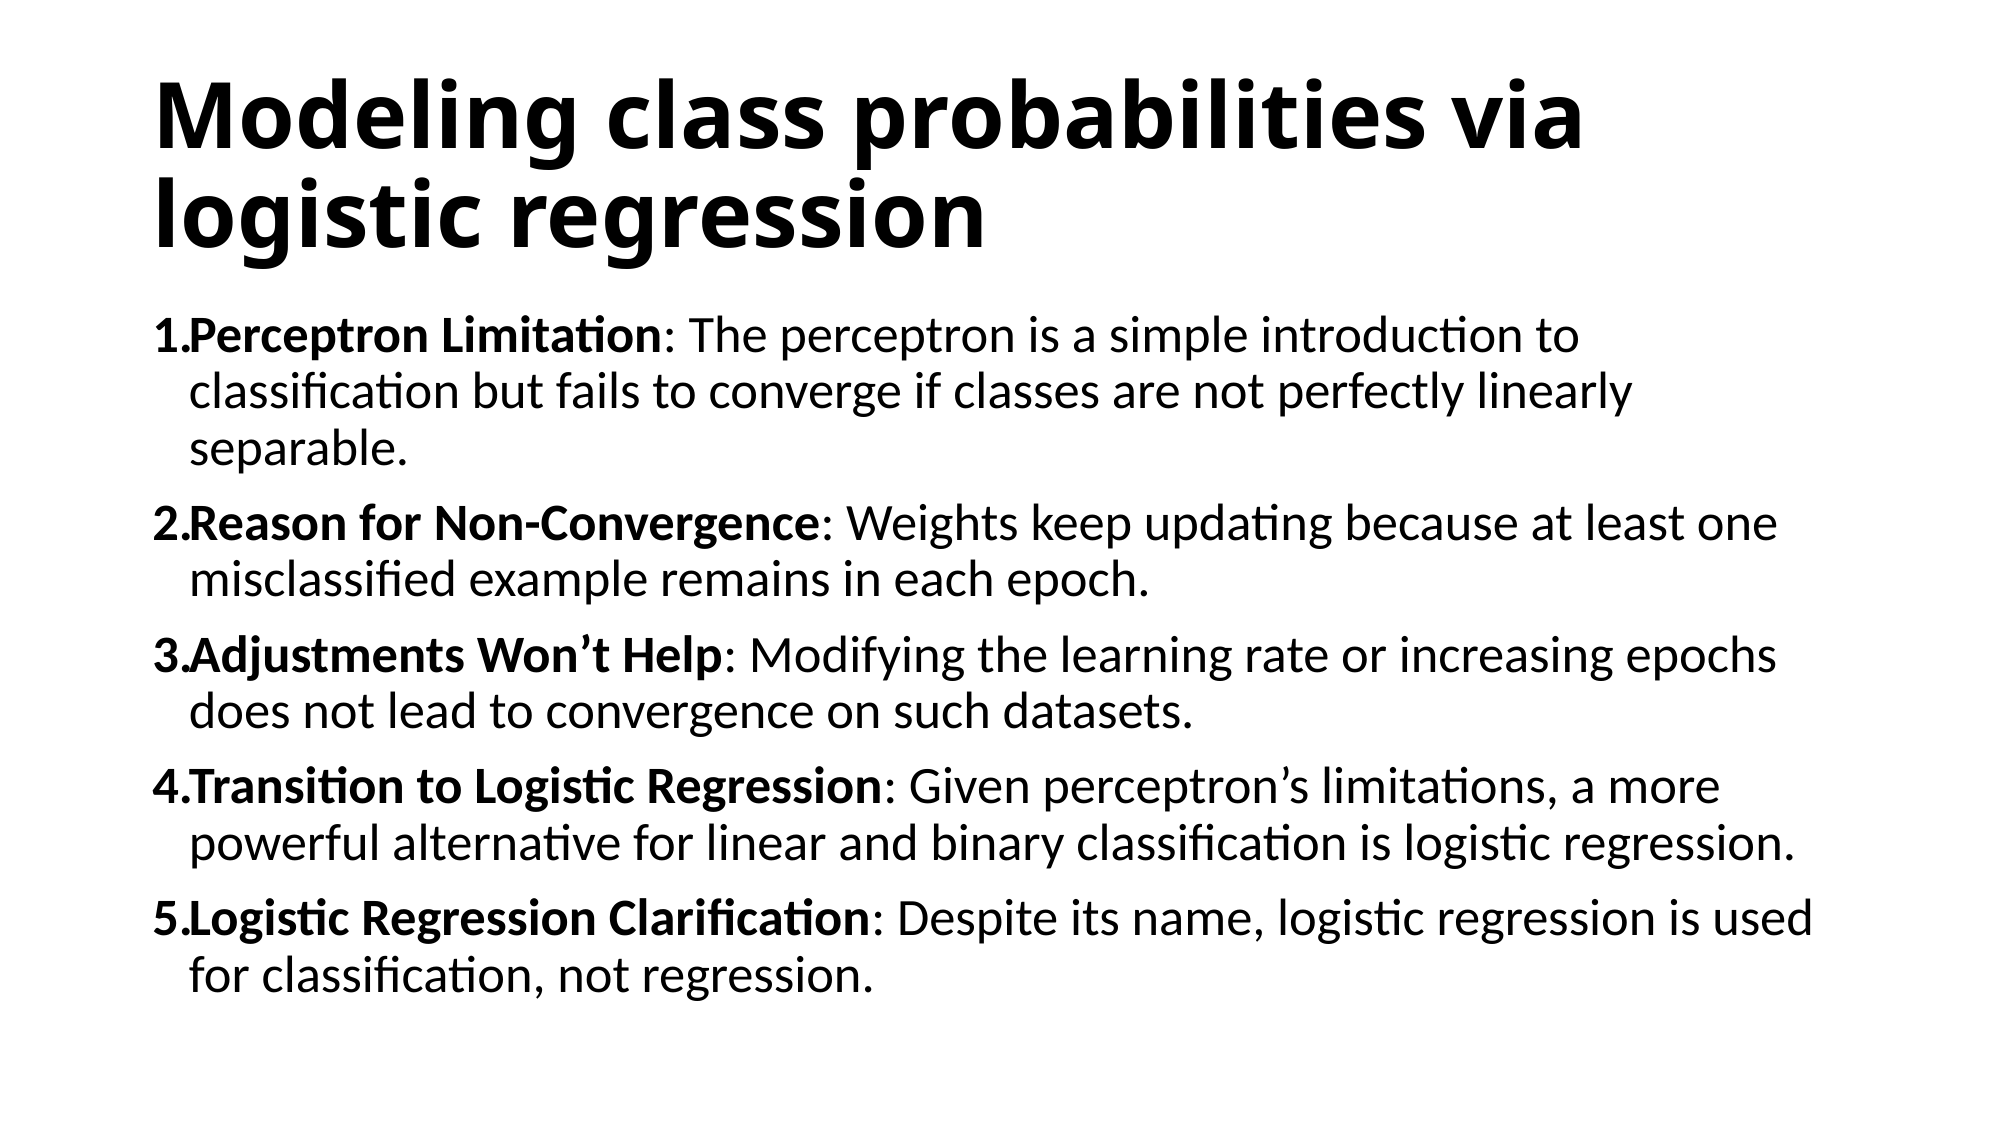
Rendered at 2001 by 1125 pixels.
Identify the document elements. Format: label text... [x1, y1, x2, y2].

list Perceptron Limitation: The perceptron is a simple introduction to classification but fails to converge if classes are not perfectly linearly separable. Reason for Non-Convergence: Weights keep updating because at least one misclassified example remains in each epoch. Adjustments Won’t Help: Modifying the learning rate or increasing epochs does not lead to convergence on such datasets. Transition to Logistic Regression: Given perceptron’s limitations, a more powerful alternative for linear and binary classification is logistic regression. Logistic Regression Clarification: Despite its name, logistic regression is used for classification, not regression. [137, 299, 1863, 1014]
title Modeling class probabilities via logistic regression [137, 59, 1863, 278]
